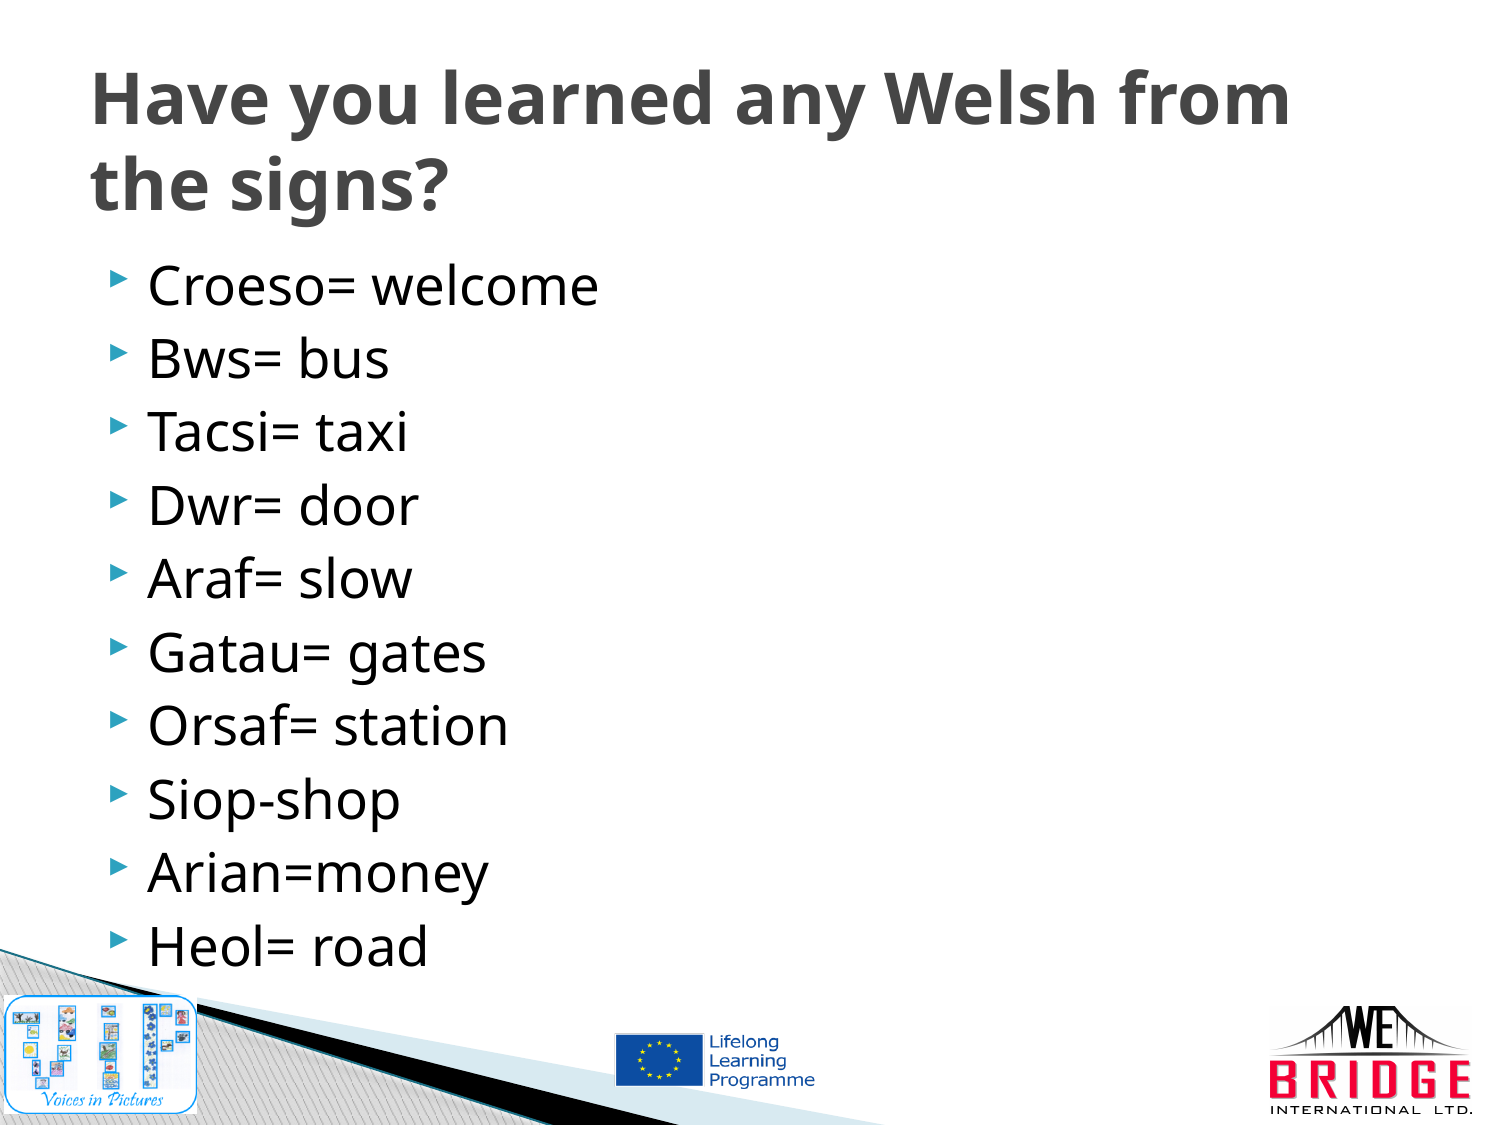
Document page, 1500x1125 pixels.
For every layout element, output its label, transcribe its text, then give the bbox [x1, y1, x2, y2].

title Have you learned any Welsh from the signs? [75, 45, 1425, 233]
picture [608, 1027, 833, 1105]
picture [4, 994, 197, 1114]
picture [1269, 1006, 1473, 1114]
list Croeso= welcome Bws= bus Tacsi= taxi Dwr= door Araf= slow Gatau= gates Orsaf= station Siop-shop Arian=money Heol= road [75, 243, 1425, 986]
